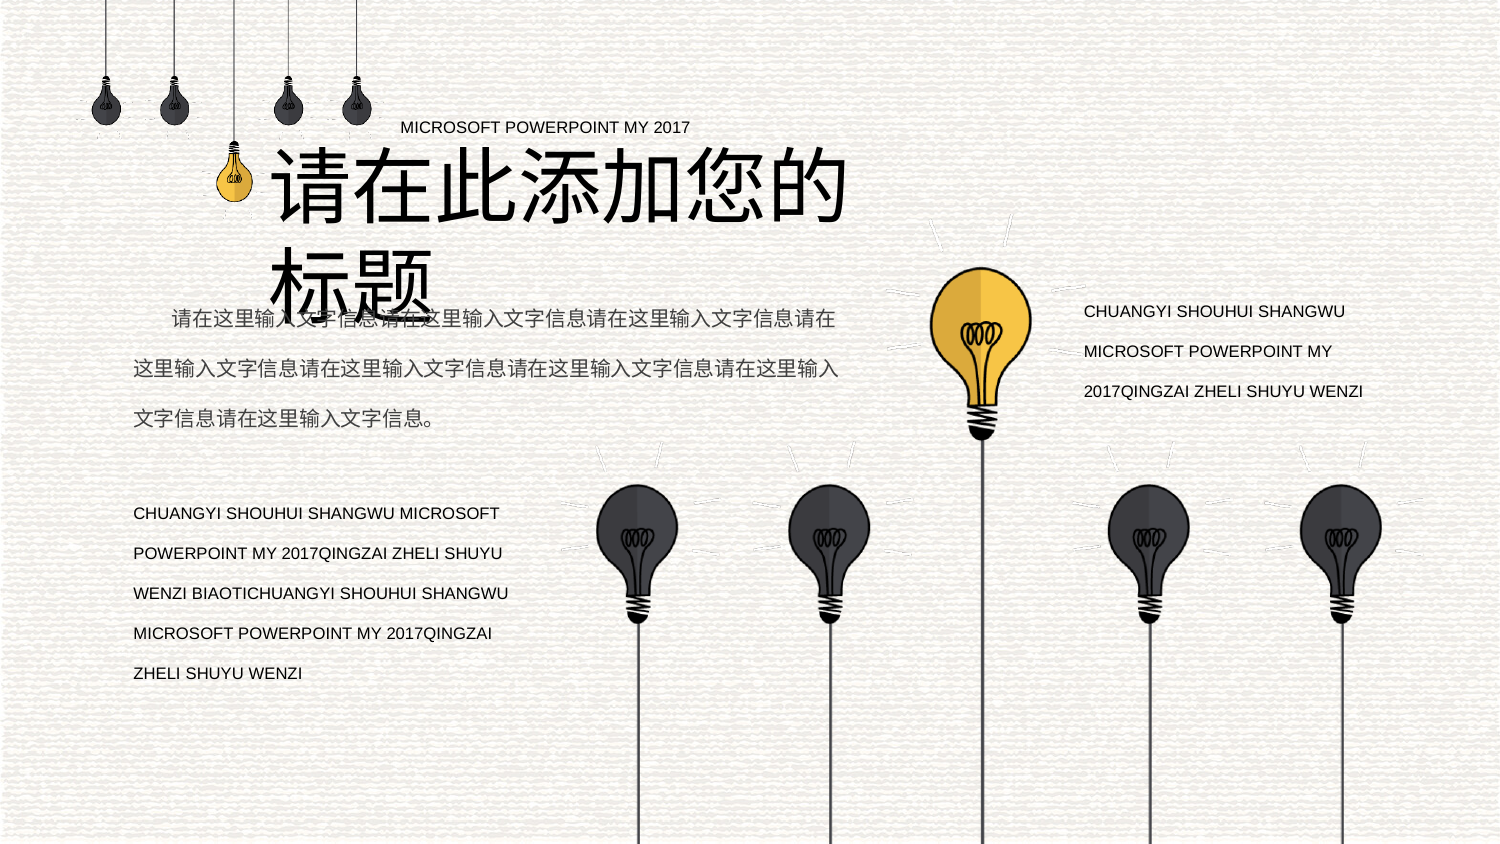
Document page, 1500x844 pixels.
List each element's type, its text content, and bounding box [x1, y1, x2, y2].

picture [0, 0, 1500, 844]
text_box 请在此添加您的标题 [253, 126, 897, 273]
text_box MICROSOFT POWERPOINT MY 2017 [387, 109, 706, 144]
text_box CHUANGYI SHOUHUI SHANGWU MICROSOFT POWERPOINT MY 2017QINGZAI ZHELI SHUYU WENZI BIAOTICHUANGYI SHOUHUI SHANGWU MICROSOFT POWERPOINT MY 2017QINGZAI ZHELI SHUYU WENZI [118, 475, 526, 690]
text_box 请在这里输入文字信息请在这里输入文字信息请在这里输入文字信息请在这里输入文字信息请在这里输入文字信息请在这里输入文字信息请在这里输入文字信息请在这里输入文字信息。 [118, 273, 555, 489]
